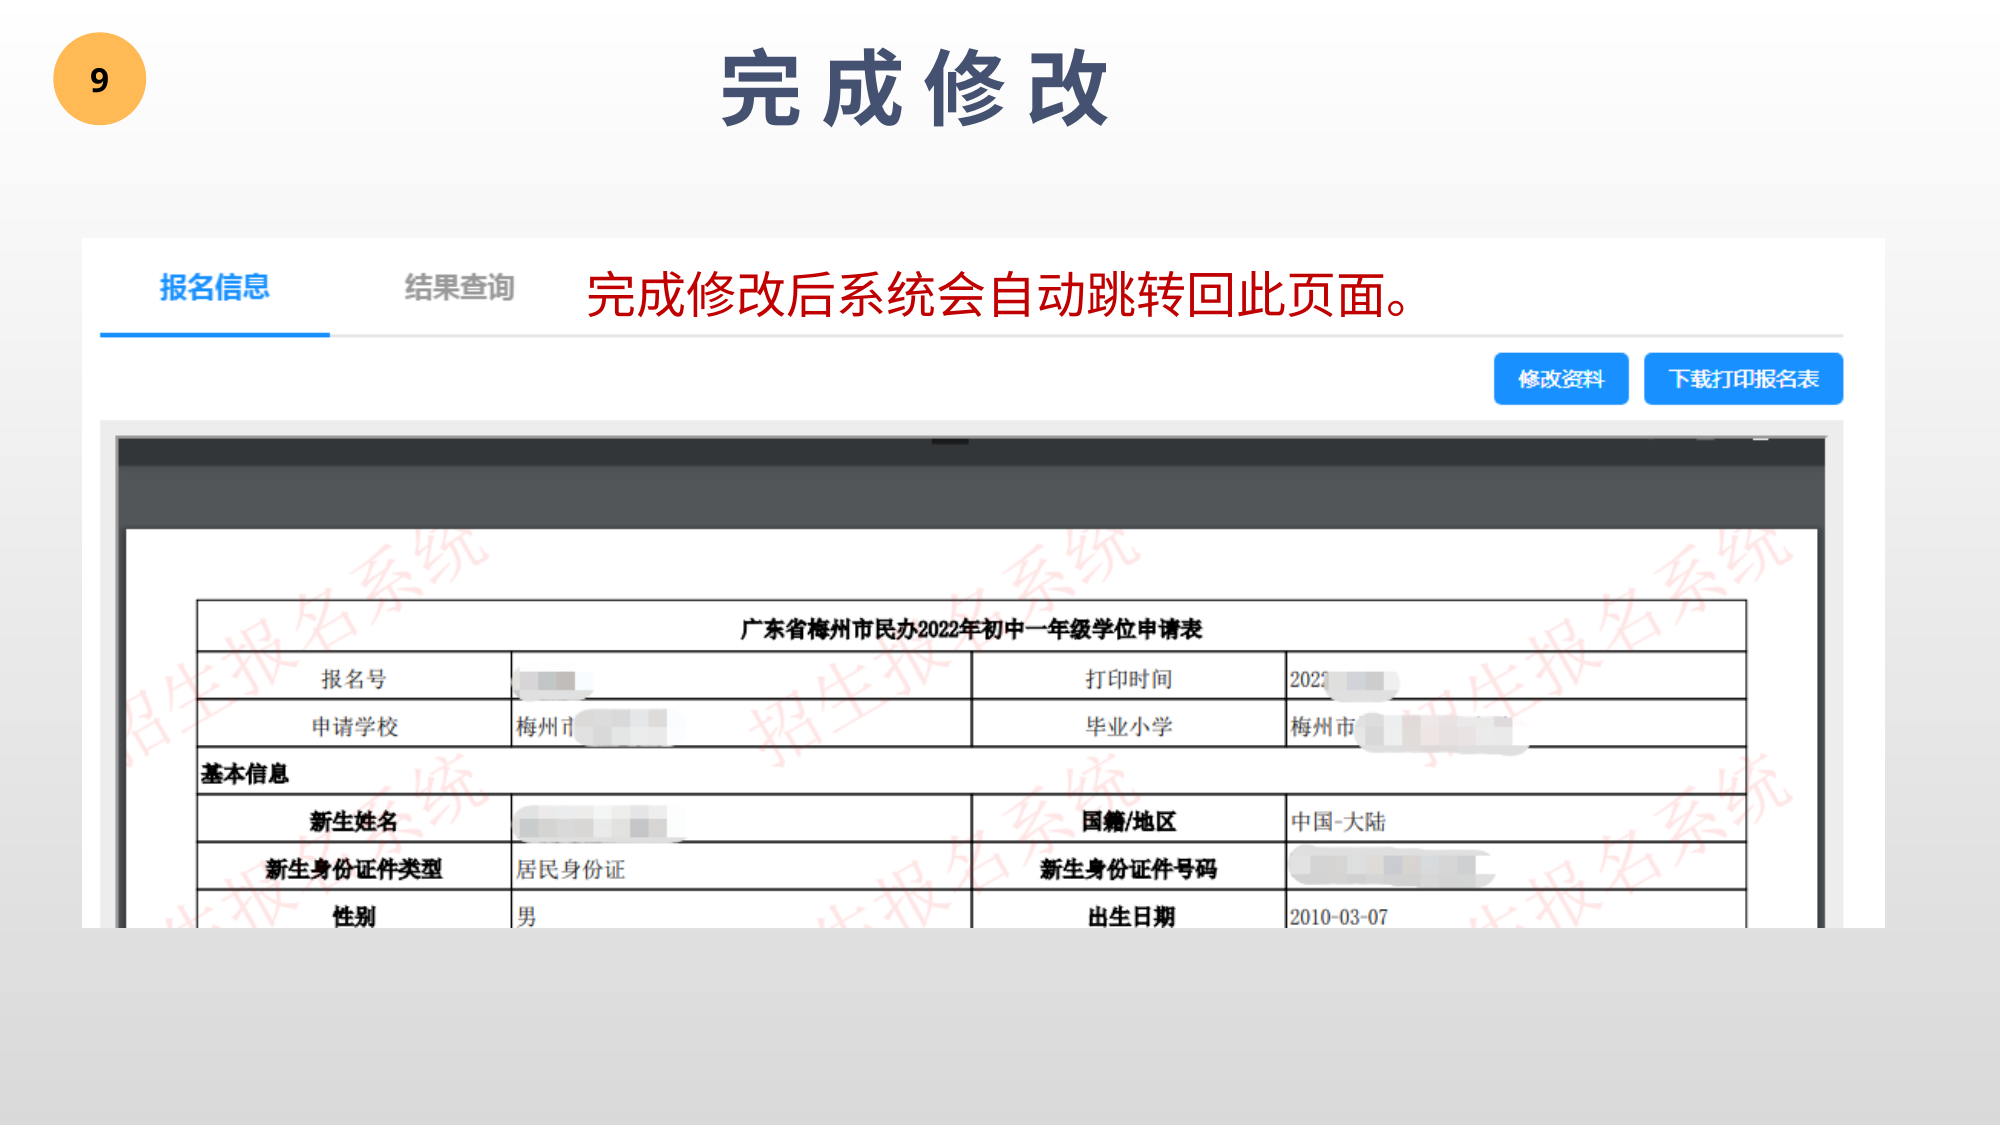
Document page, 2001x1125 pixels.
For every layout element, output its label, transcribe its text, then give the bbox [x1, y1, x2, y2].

text_box 9 [52, 31, 148, 127]
text_box 完 成 修 改 [704, 29, 1371, 144]
picture [82, 238, 1885, 928]
